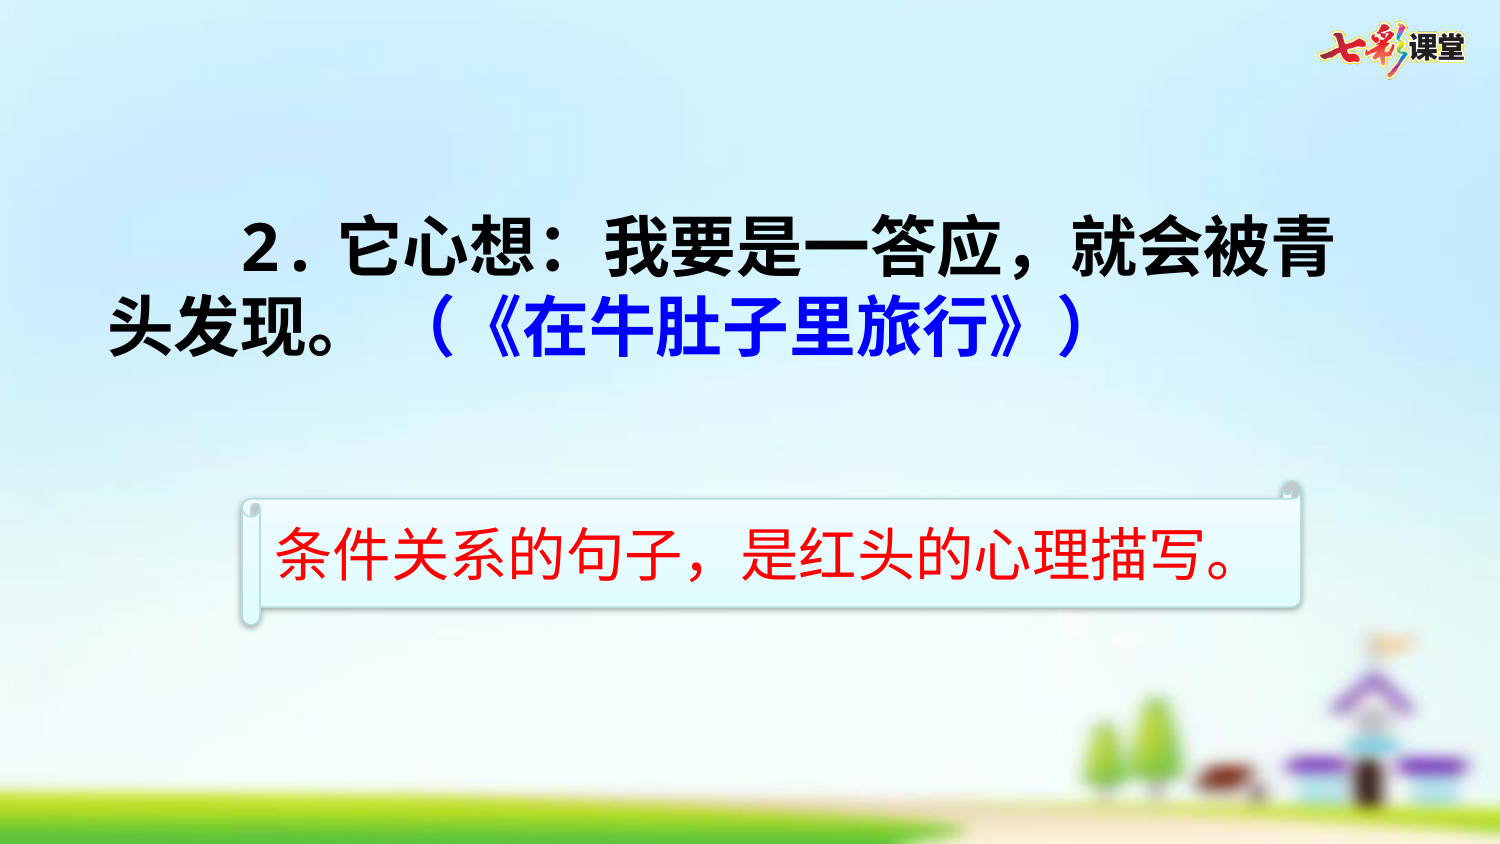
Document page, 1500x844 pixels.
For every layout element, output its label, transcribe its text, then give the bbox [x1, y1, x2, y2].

text_box 条件关系的句子，是红头的心理描写。 [241, 480, 1302, 626]
text_box 2.它心想：我要是一答应，就会被青头发现。 （《在牛肚子里旅行》） [92, 197, 1412, 372]
picture [0, 0, 1500, 844]
